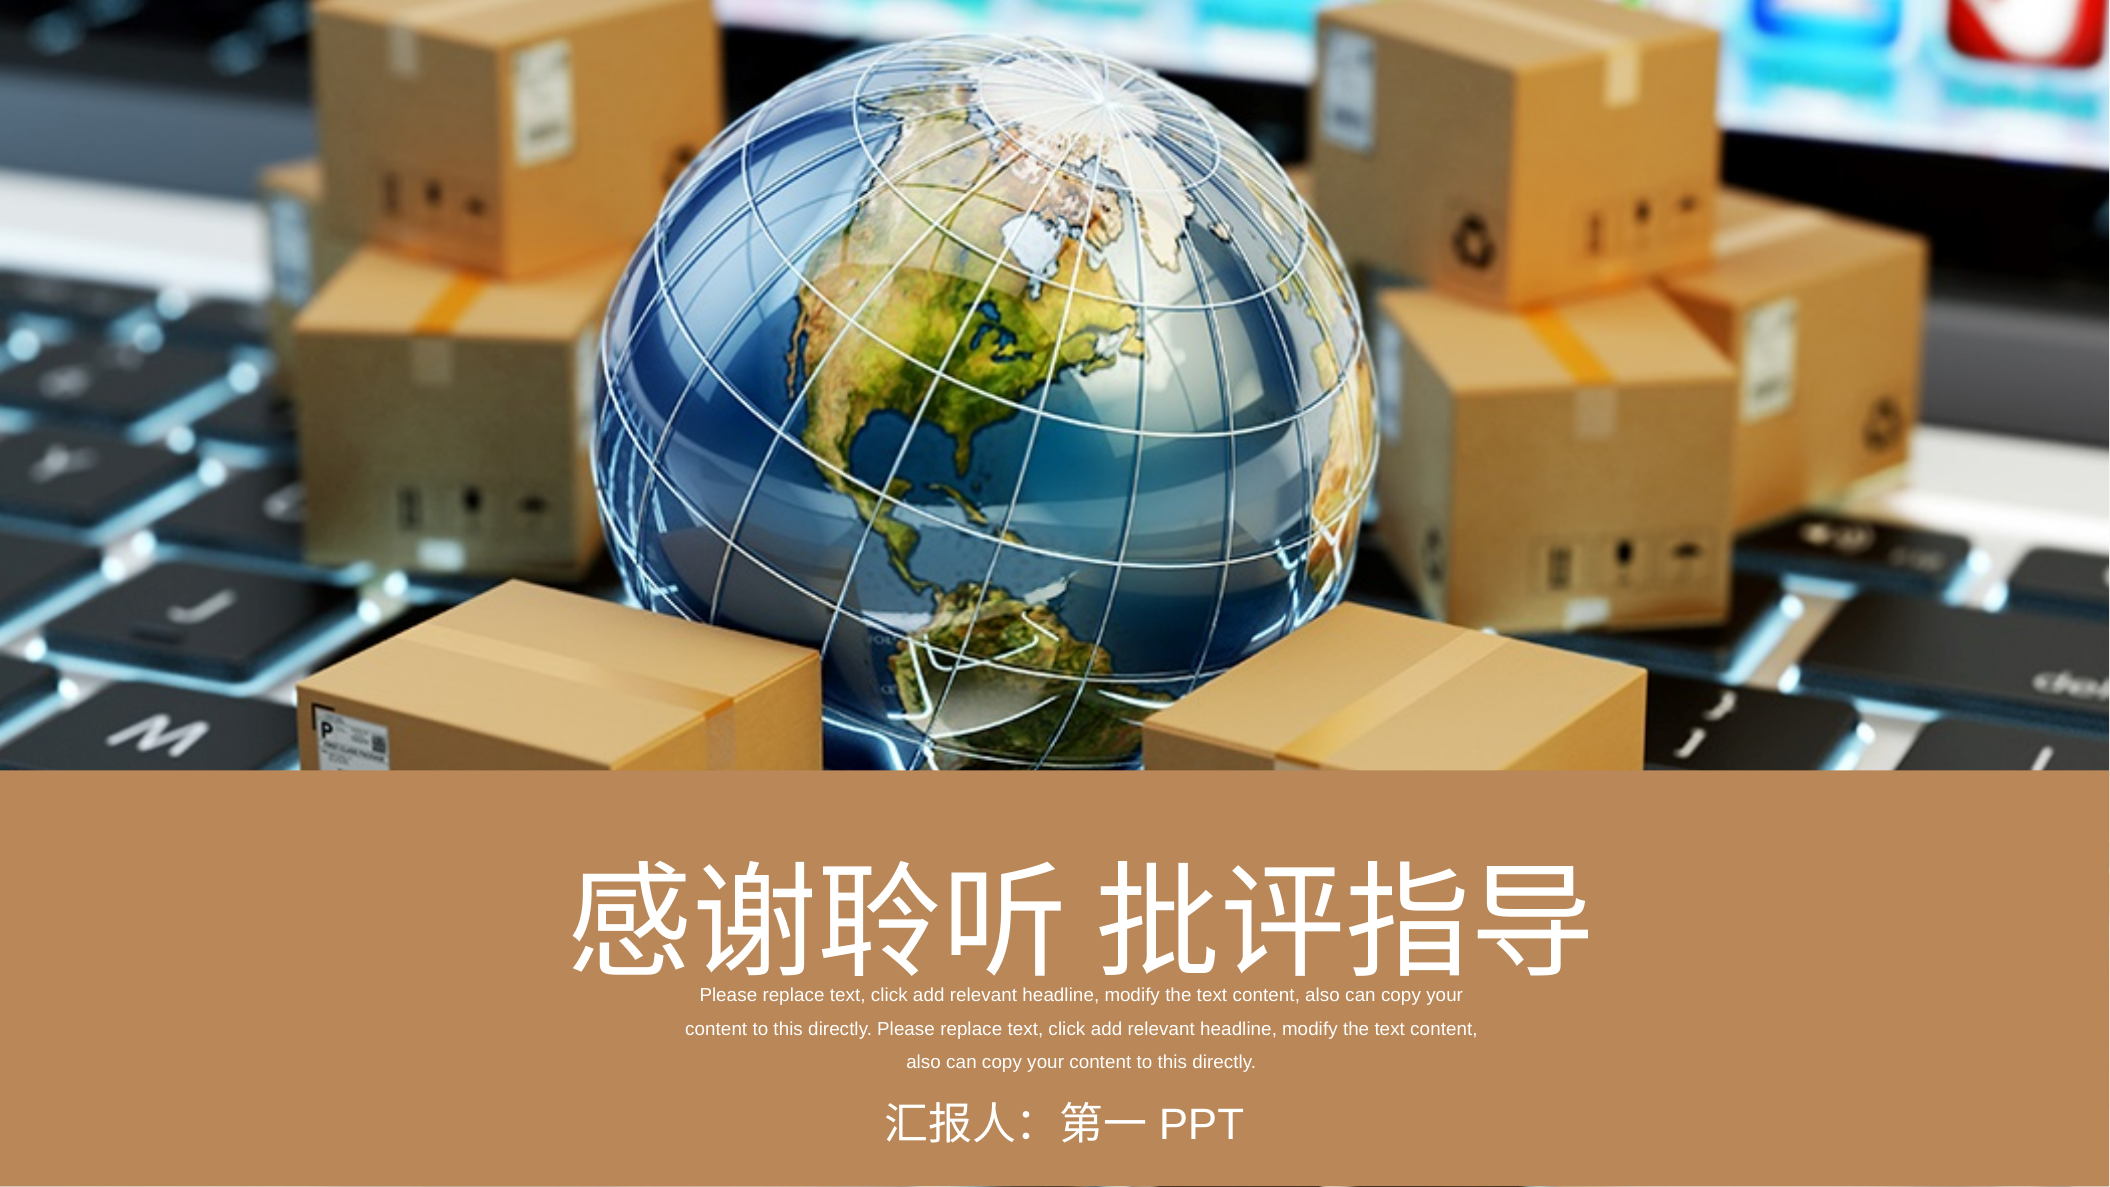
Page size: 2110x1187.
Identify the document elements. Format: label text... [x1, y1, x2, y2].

text_box [0, 0, 2110, 769]
text_box 汇报人：第一PPT [853, 1072, 1275, 1156]
text_box Please replace text, click add relevant headline, modify the text content, also can copy your content to this directly. Please replace text, click add relevant headline, modify the text content, also can copy your content to this directly. [667, 999, 1495, 1114]
text_box [0, 769, 2110, 1187]
text_box 感谢聆听 批评指导 [404, 789, 1758, 999]
